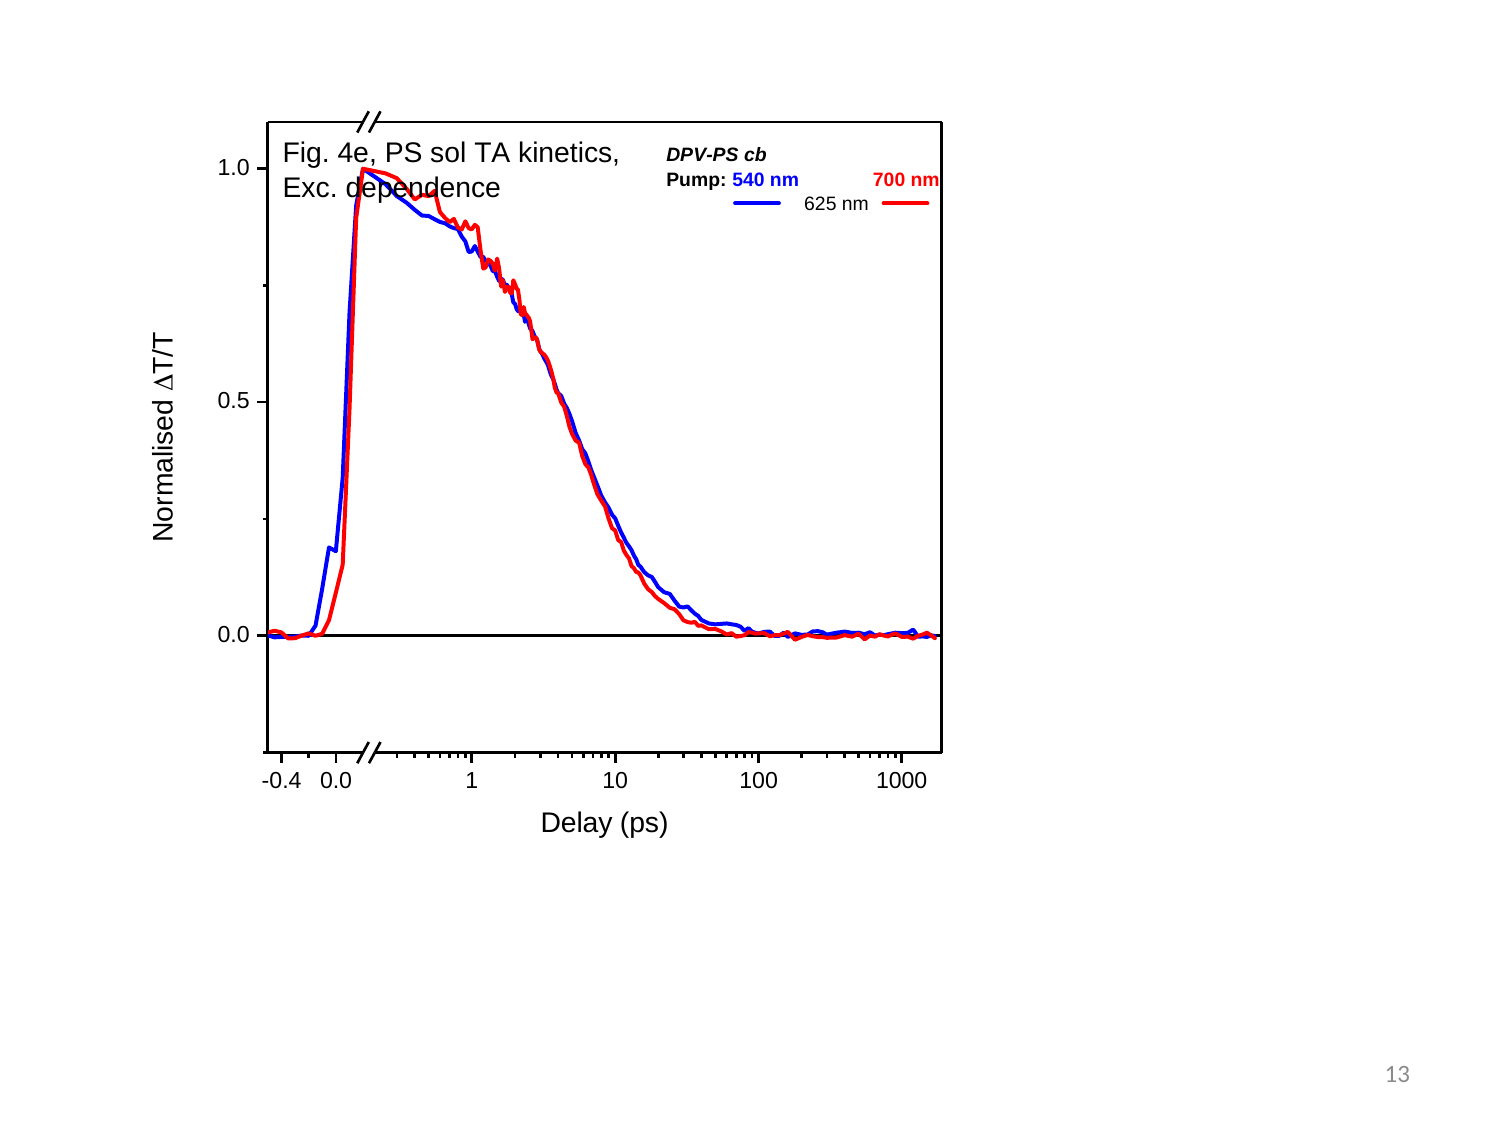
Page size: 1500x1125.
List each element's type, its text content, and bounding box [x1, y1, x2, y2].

slide_number 13 [1074, 1063, 1425, 1103]
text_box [0, 0, 1500, 1054]
